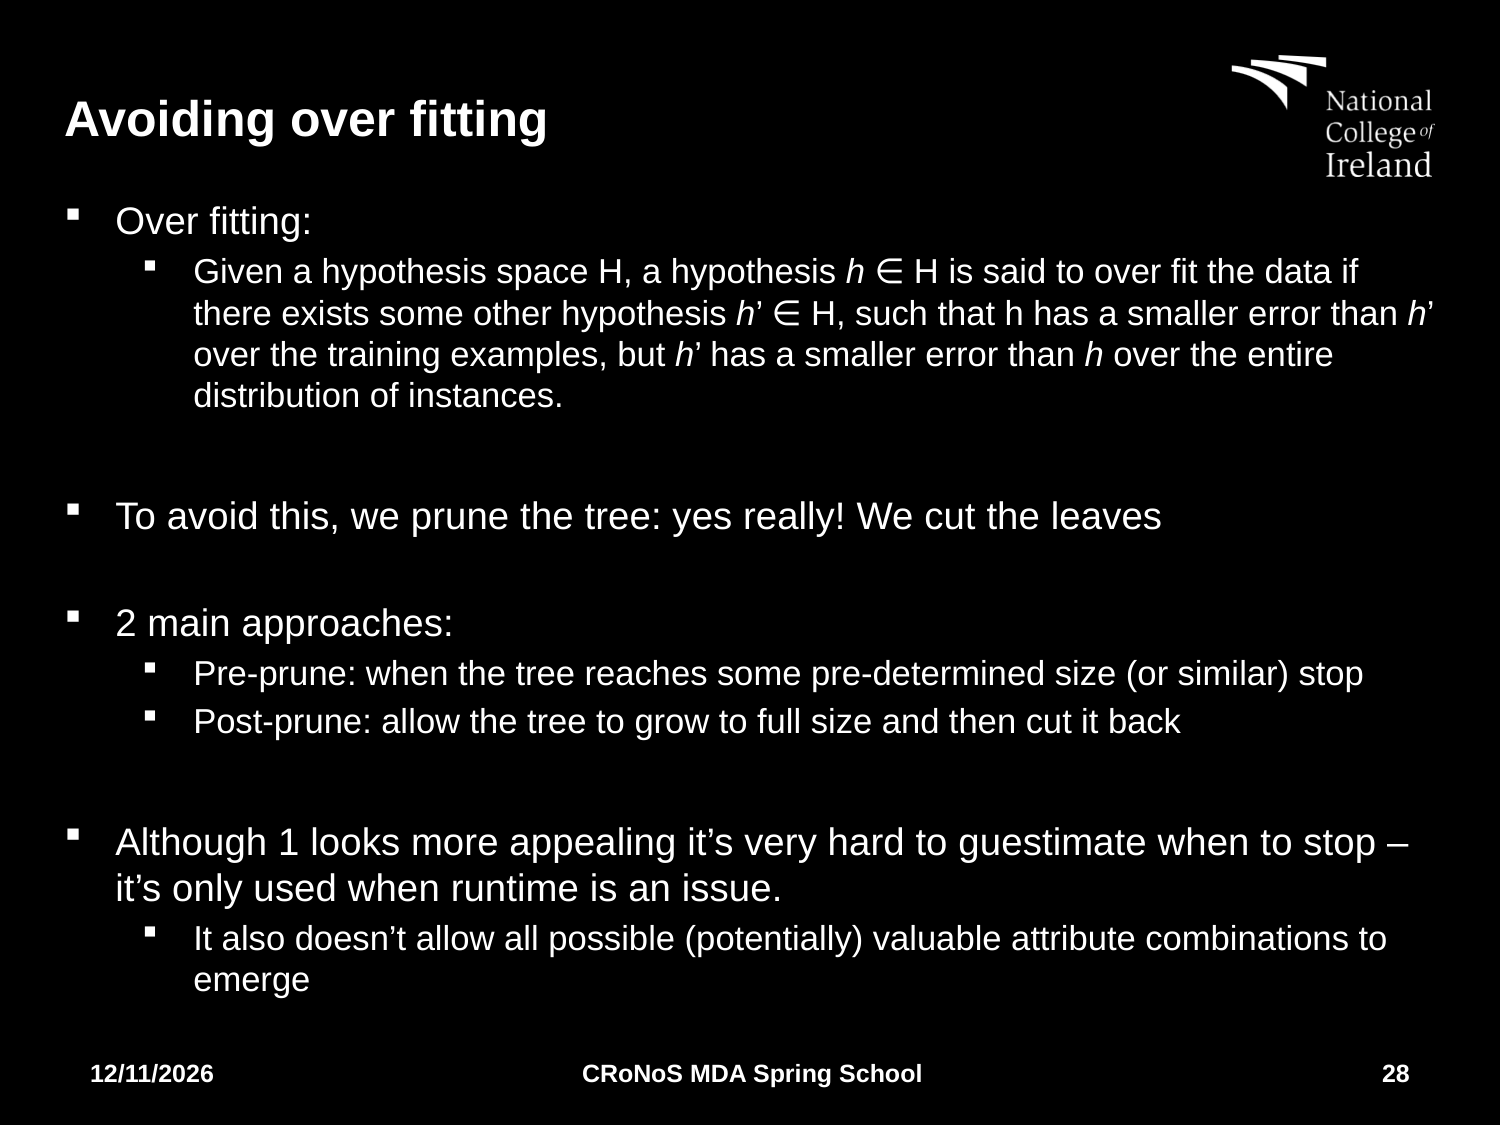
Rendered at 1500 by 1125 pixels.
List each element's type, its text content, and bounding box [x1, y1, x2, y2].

title Avoiding over fitting [63, 54, 1199, 148]
list Over fitting: Given a hypothesis space H, a hypothesis h ∈ H is said to over fit the data if there exists some other hypothesis h’ ∈ H, such that h has a smaller error than h’ over the training examples, but h’ has a smaller error than h over the entire distribution of instances. To avoid this, we prune the tree: yes really! We cut the leaves 2 main approaches: Pre-prune: when the tree reaches some pre-determined size (or similar) stop Post-prune: allow the tree to grow to full size and then cut it back Although 1 looks more appealing it’s very hard to guestimate when to stop – it’s only used when runtime is an issue. It also doesn’t allow all possible (potentially) valuable attribute combinations to emerge [64, 196, 1436, 1000]
picture [1231, 54, 1436, 178]
slide_number 28 [1074, 1042, 1425, 1103]
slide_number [75, 1042, 425, 1103]
footer CRoNoS MDA Spring School [458, 1042, 1047, 1103]
